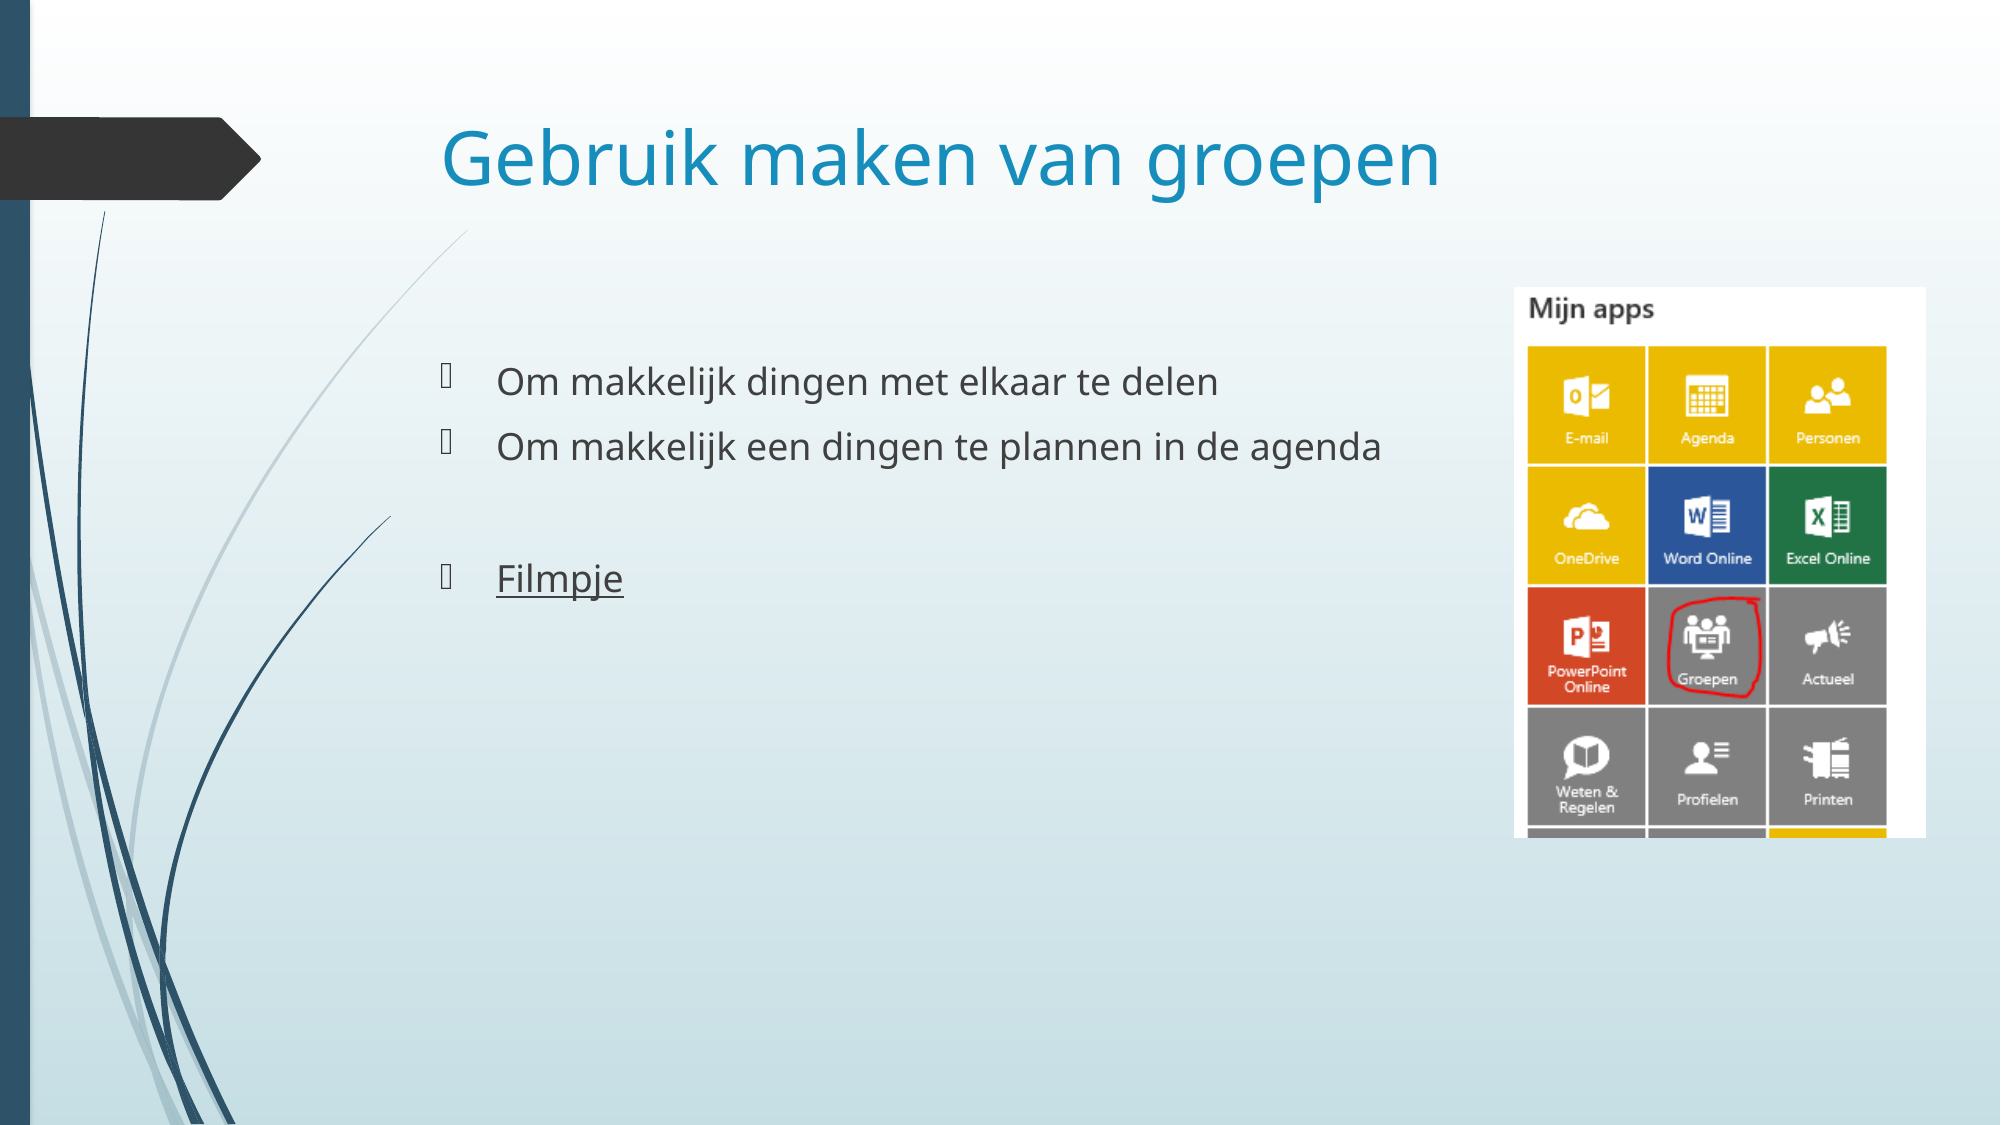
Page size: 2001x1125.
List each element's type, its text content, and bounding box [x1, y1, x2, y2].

title Gebruik maken van groepen [425, 102, 1888, 313]
picture [1514, 287, 1926, 838]
list Om makkelijk dingen met elkaar te delen Om makkelijk een dingen te plannen in de agenda Filmpje [424, 350, 1888, 970]
